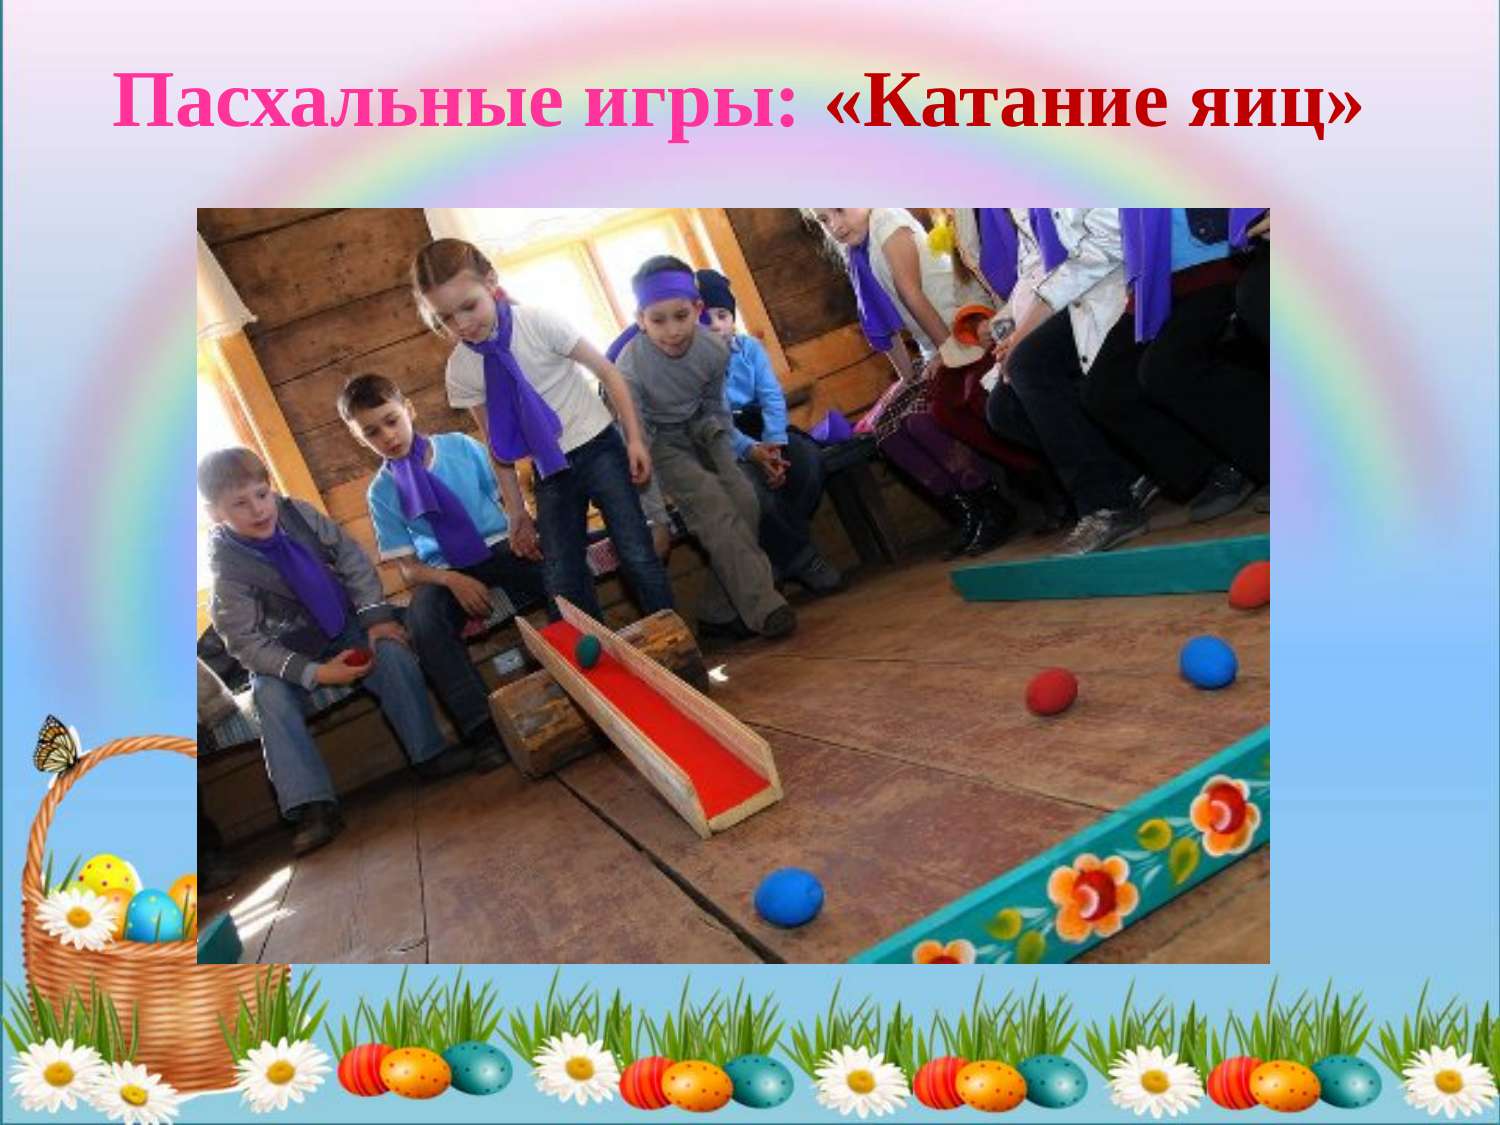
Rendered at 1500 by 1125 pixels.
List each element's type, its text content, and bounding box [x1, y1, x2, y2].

title Пасхальные игры: «Катание яиц» [41, 0, 1459, 188]
picture [0, 0, 1500, 1125]
